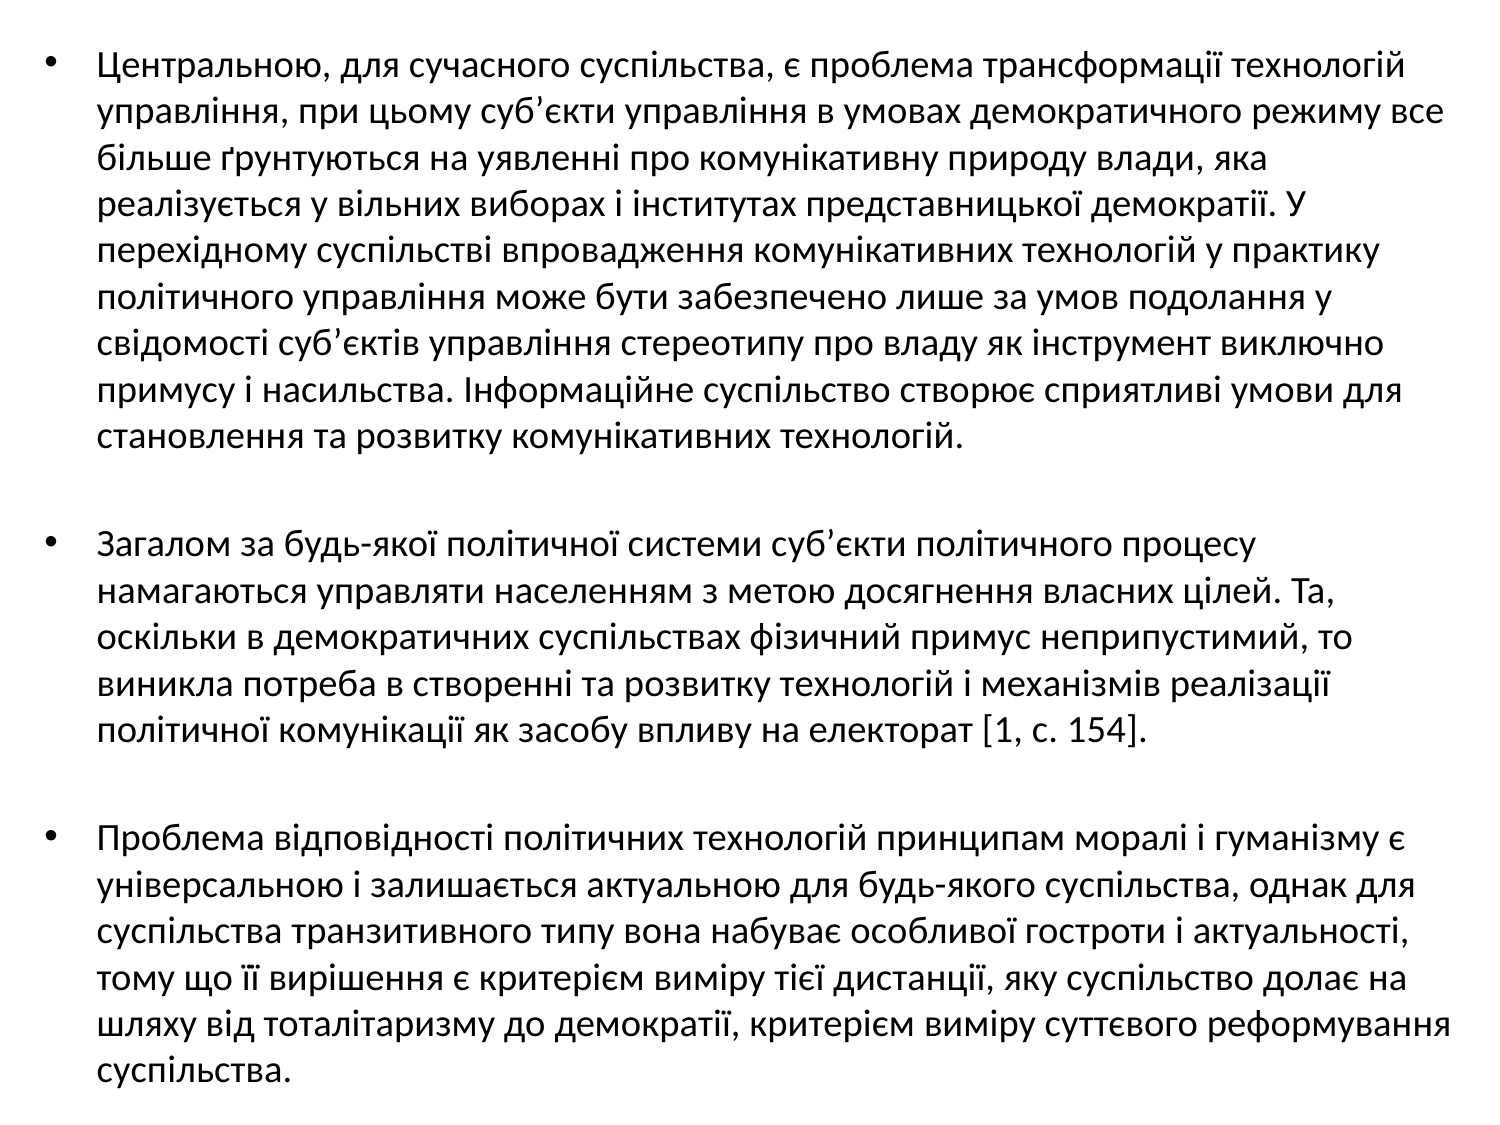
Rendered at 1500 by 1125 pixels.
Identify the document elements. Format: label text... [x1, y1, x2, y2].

list Центральною, для сучасного суспільства, є проблема трансформації технологій управління, при цьому суб’єкти управління в умовах демократичного режиму все більше ґрунтуються на уявленні про комунікативну природу влади, яка реалізується у вільних виборах і інститутах представницької демократії. У перехідному суспільстві впровадження комунікативних технологій у практику політичного управління може бути забезпечено лише за умов подолання у свідомості суб’єктів управління стереотипу про владу як інструмент виключно примусу і насильства. Інформаційне суспільство створює сприятливі умови для становлення та розвитку комунікативних технологій. Загалом за будь-якої політичної системи суб’єкти політичного процесу намагаються управляти населенням з метою досягнення власних цілей. Та, оскільки в демократичних суспільствах фізичний примус неприпустимий, то виникла потреба в створенні та розвитку технологій і механізмів реалізації політичної комунікації як засобу впливу на електорат [1, с. 154]. Проблема відповідності політичних технологій принципам моралі і гуманізму є універсальною і залишається актуальною для будь-якого суспільства, однак для суспільства транзитивного типу вона набуває особливої гостроти і актуальності, тому що її вирішення є критерієм виміру тієї дистанції, яку суспільство долає на шляху від тоталітаризму до демократії, критерієм виміру суттєвого реформування суспільства. [29, 30, 1483, 1106]
